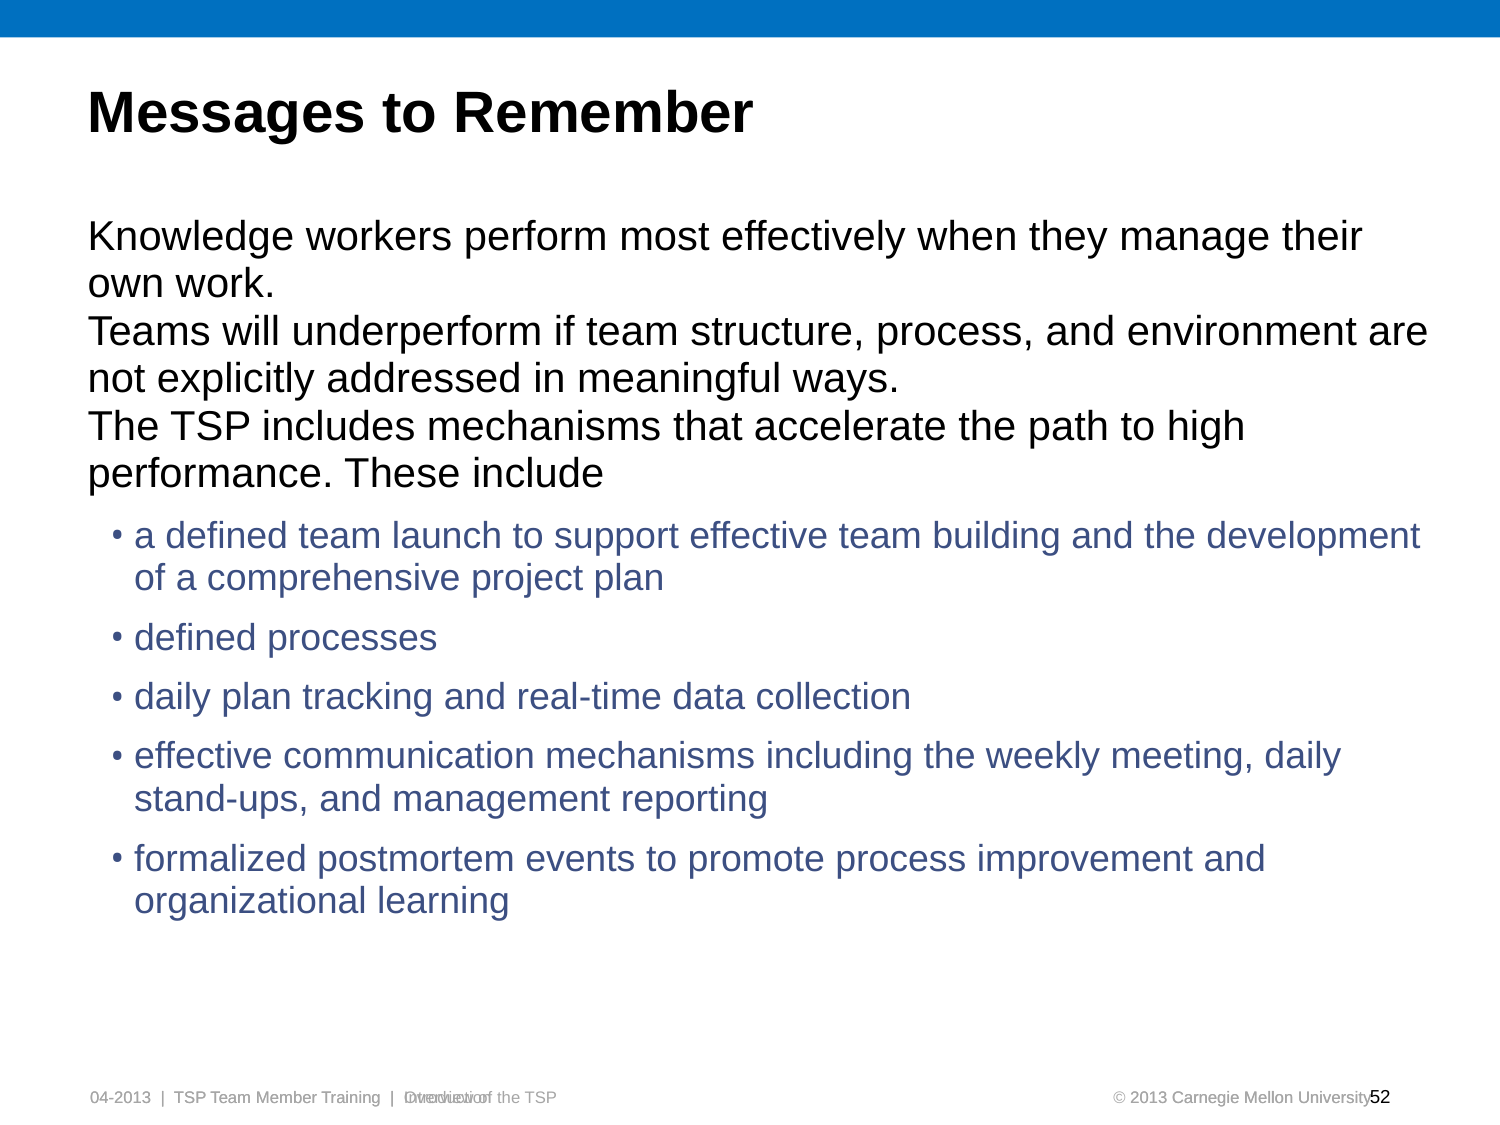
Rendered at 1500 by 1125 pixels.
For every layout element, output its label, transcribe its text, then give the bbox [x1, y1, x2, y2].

list Knowledge workers perform most effectively when they manage their own work. Teams will underperform if team structure, process, and environment are not explicitly addressed in meaningful ways. The TSP includes mechanisms that accelerate the path to high performance. These include a defined team launch to support effective team building and the development of a comprehensive project plan defined processes daily plan tracking and real-time data collection effective communication mechanisms including the weekly meeting, daily stand-ups, and management reporting formalized postmortem events to promote process improvement and organizational learning [87, 212, 1440, 1026]
title Messages to Remember [87, 87, 1439, 212]
